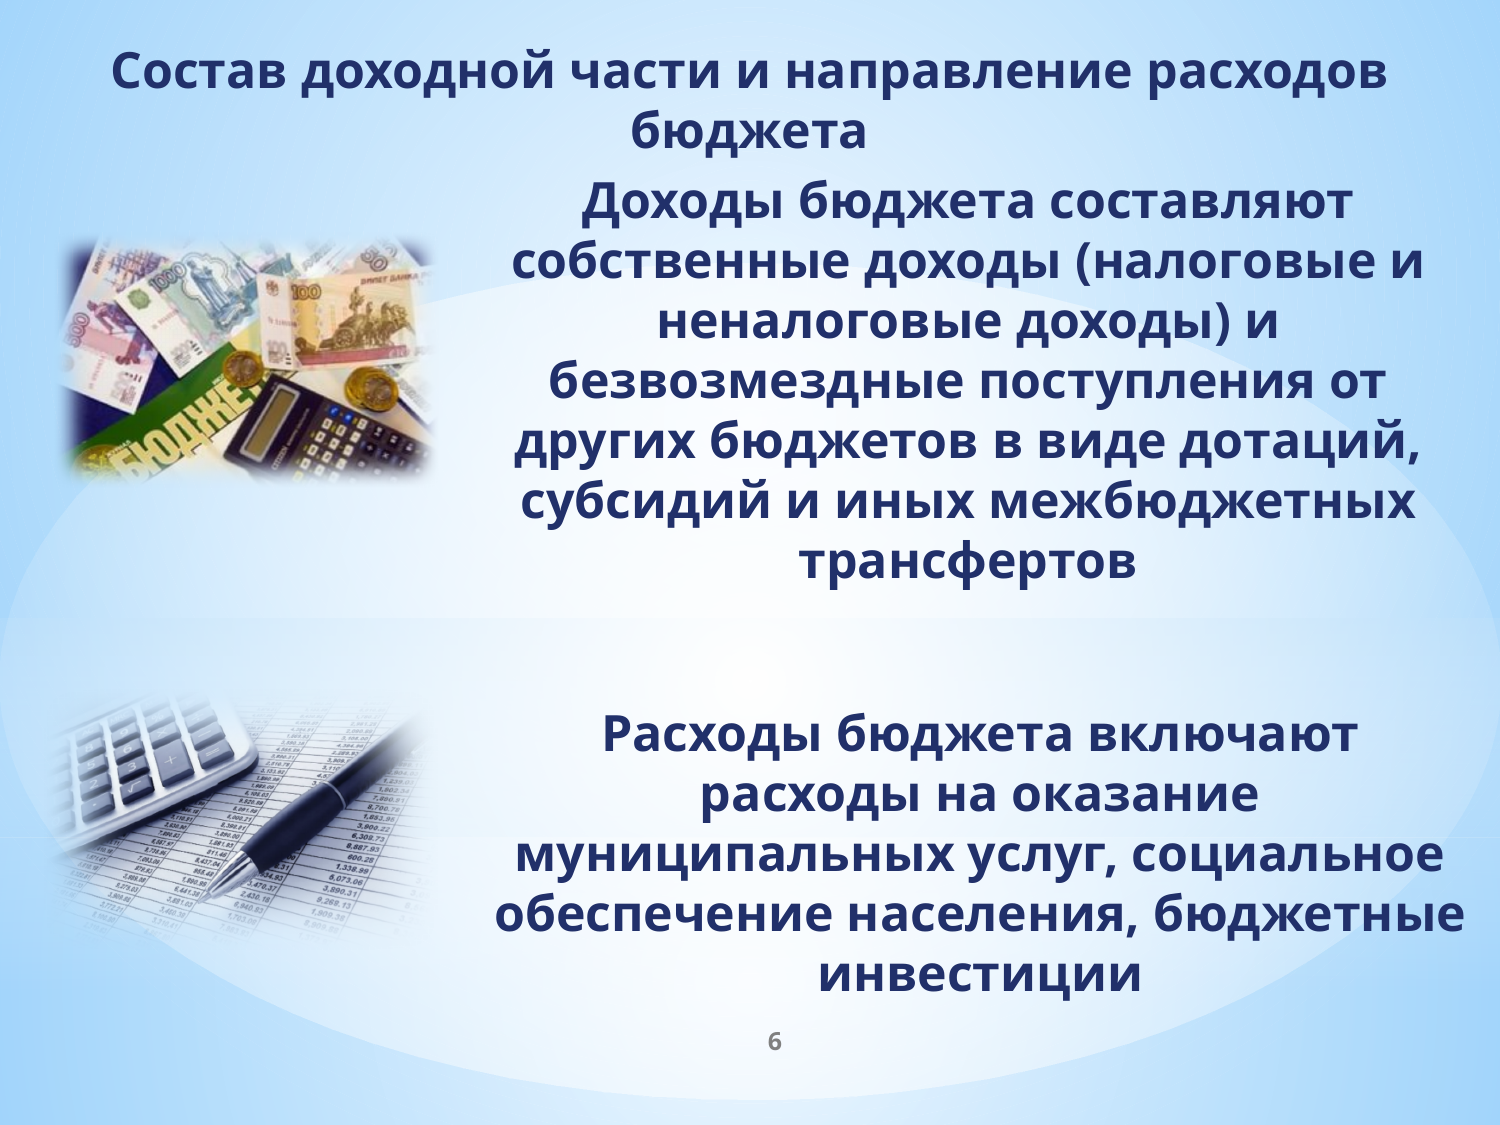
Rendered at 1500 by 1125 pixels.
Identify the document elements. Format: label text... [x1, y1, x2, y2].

picture [41, 686, 440, 952]
slide_number 6 [624, 1012, 925, 1073]
text_box Доходы бюджета составляют собственные доходы (налоговые и неналоговые доходы) и безвозмездные поступления от других бюджетов в виде дотаций, субсидий и иных межбюджетных трансфертов [454, 160, 1483, 596]
picture [52, 231, 440, 489]
text_box Расходы бюджета включают расходы на оказание муниципальных услуг, социальное обеспечение населения, бюджетные инвестиции [478, 694, 1483, 1009]
text_box Состав доходной части и направление расходов бюджета [0, 30, 1500, 166]
